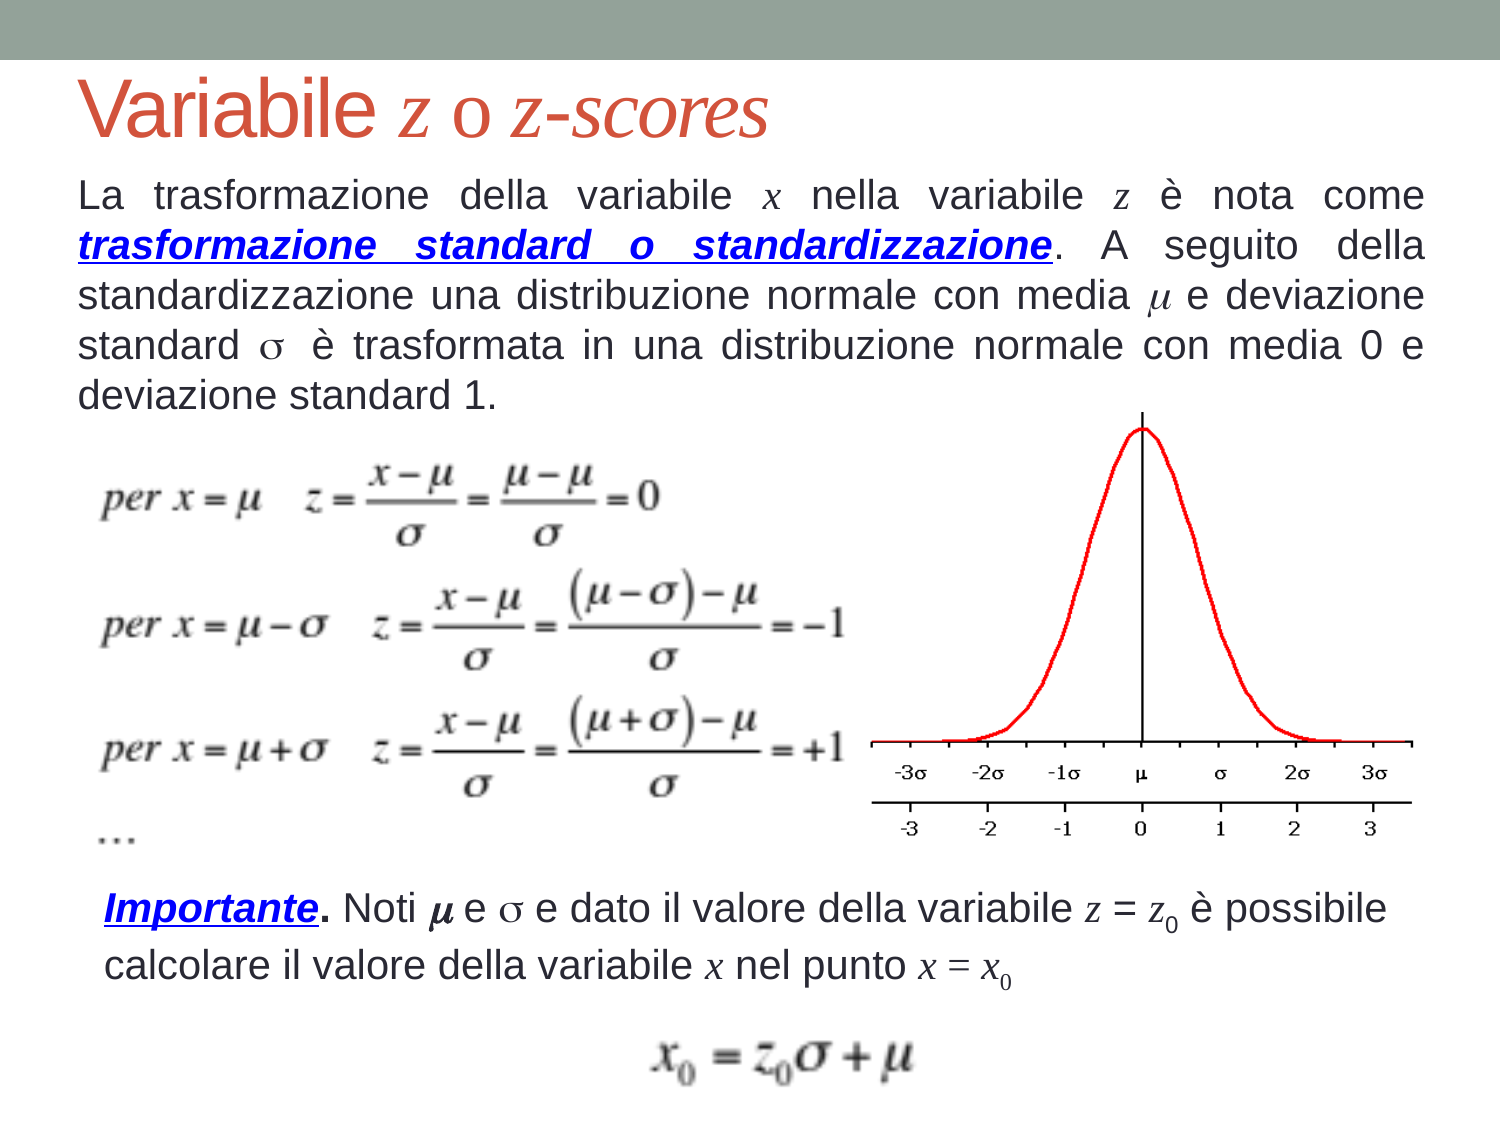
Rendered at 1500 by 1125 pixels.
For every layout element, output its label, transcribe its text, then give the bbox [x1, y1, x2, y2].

title Variabile z o z-scores [62, 22, 1413, 160]
picture [864, 412, 1427, 847]
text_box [93, 445, 851, 848]
text_box Importante. Noti m e s e dato il valore della variabile z = z0 è possibile calcolare il valore della variabile x nel punto x = x0 [88, 873, 1420, 1003]
text_box La trasformazione della variabile x nella variabile z è nota come trasformazione standard o standardizzazione. A seguito della standardizzazione una distribuzione normale con media m e deviazione standard s è trasformata in una distribuzione normale con media 0 e deviazione standard 1. [62, 160, 1441, 425]
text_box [644, 1016, 922, 1095]
